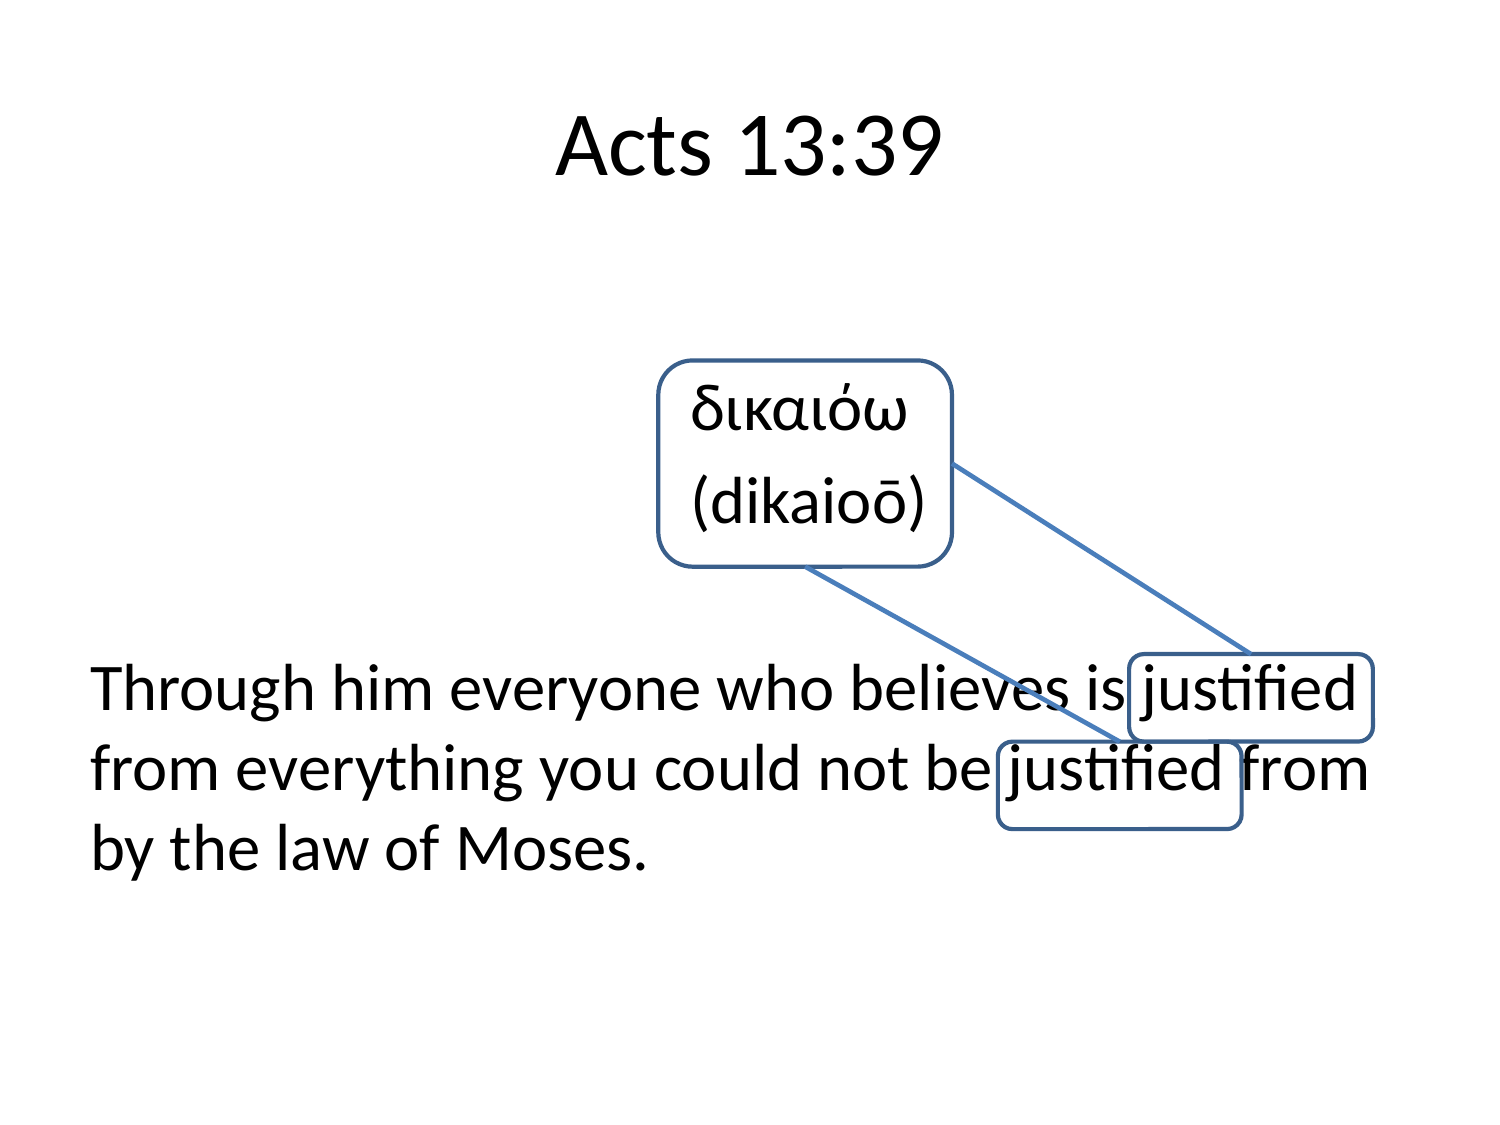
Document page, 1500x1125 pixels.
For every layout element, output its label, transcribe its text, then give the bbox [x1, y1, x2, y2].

text_box [995, 739, 1244, 832]
list δικαιόω (dikaioō) Through him everyone who believes is justified from everything you could not be justified from by the law of Moses. [75, 262, 1425, 1005]
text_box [951, 463, 1252, 655]
title Acts 13:39 [75, 45, 1425, 233]
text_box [804, 566, 1121, 742]
text_box [656, 358, 955, 569]
text_box [1127, 651, 1376, 744]
